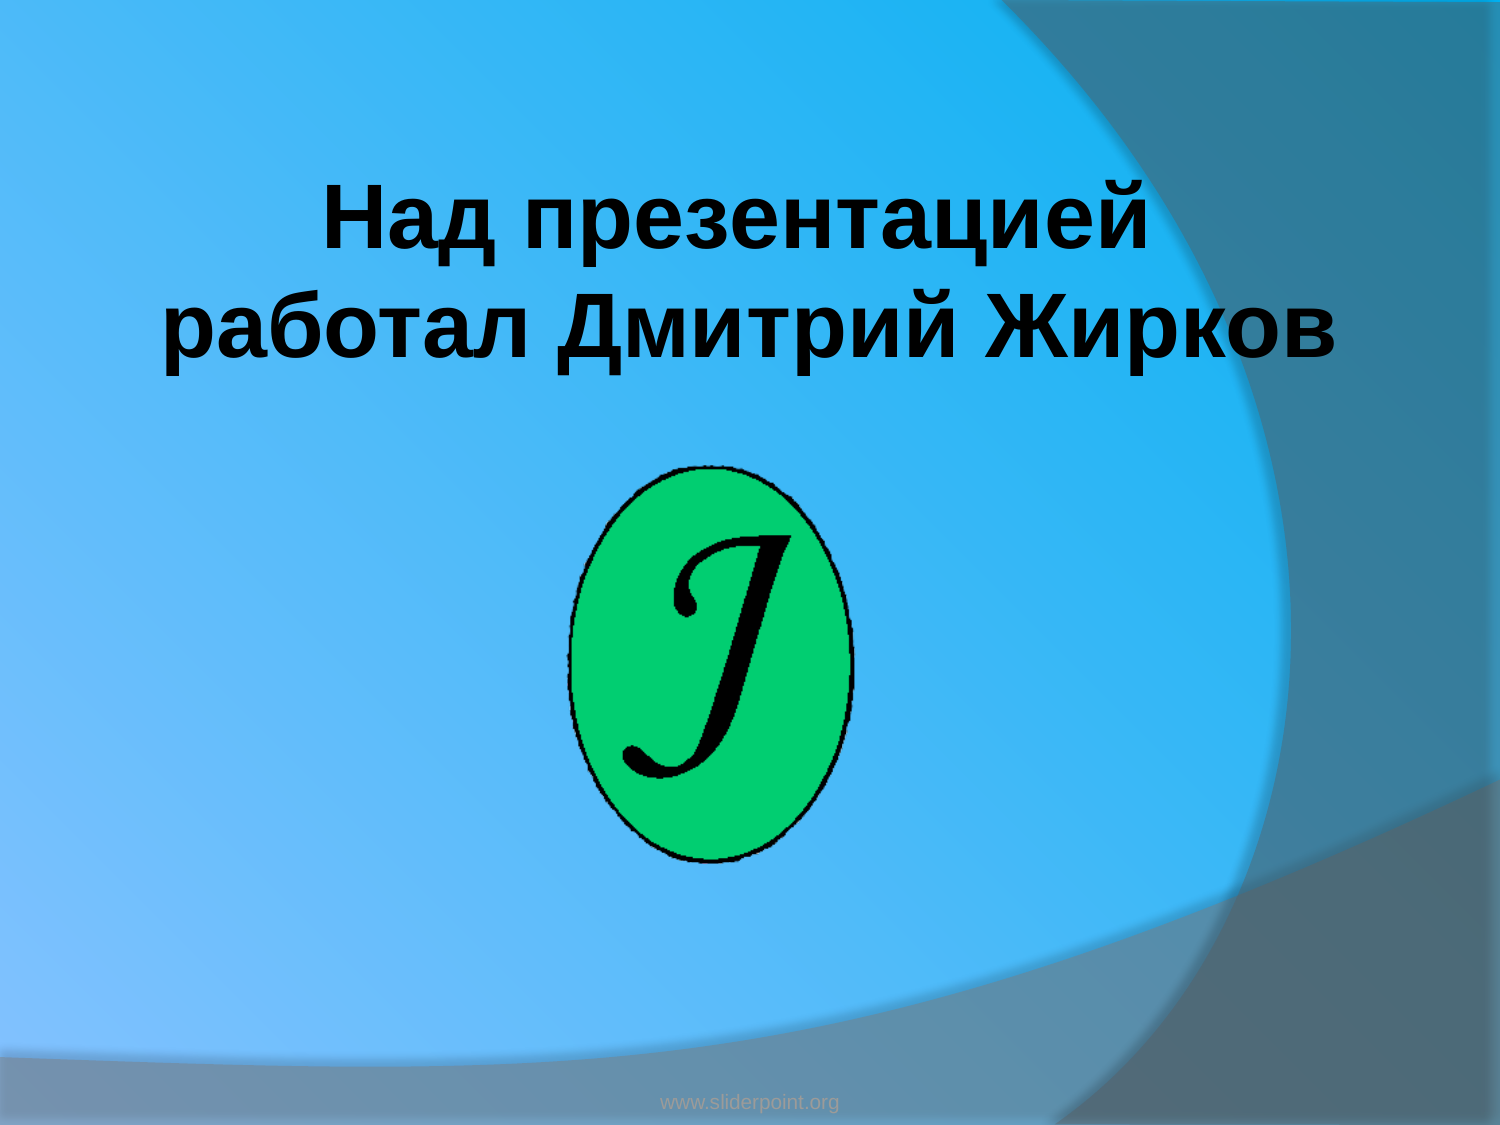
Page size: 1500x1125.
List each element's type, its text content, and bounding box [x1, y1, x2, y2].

footer www.sliderpoint.org [512, 1053, 988, 1114]
picture [560, 455, 868, 893]
text_box Над презентацией работал Дмитрий Жирков [112, 148, 1388, 494]
